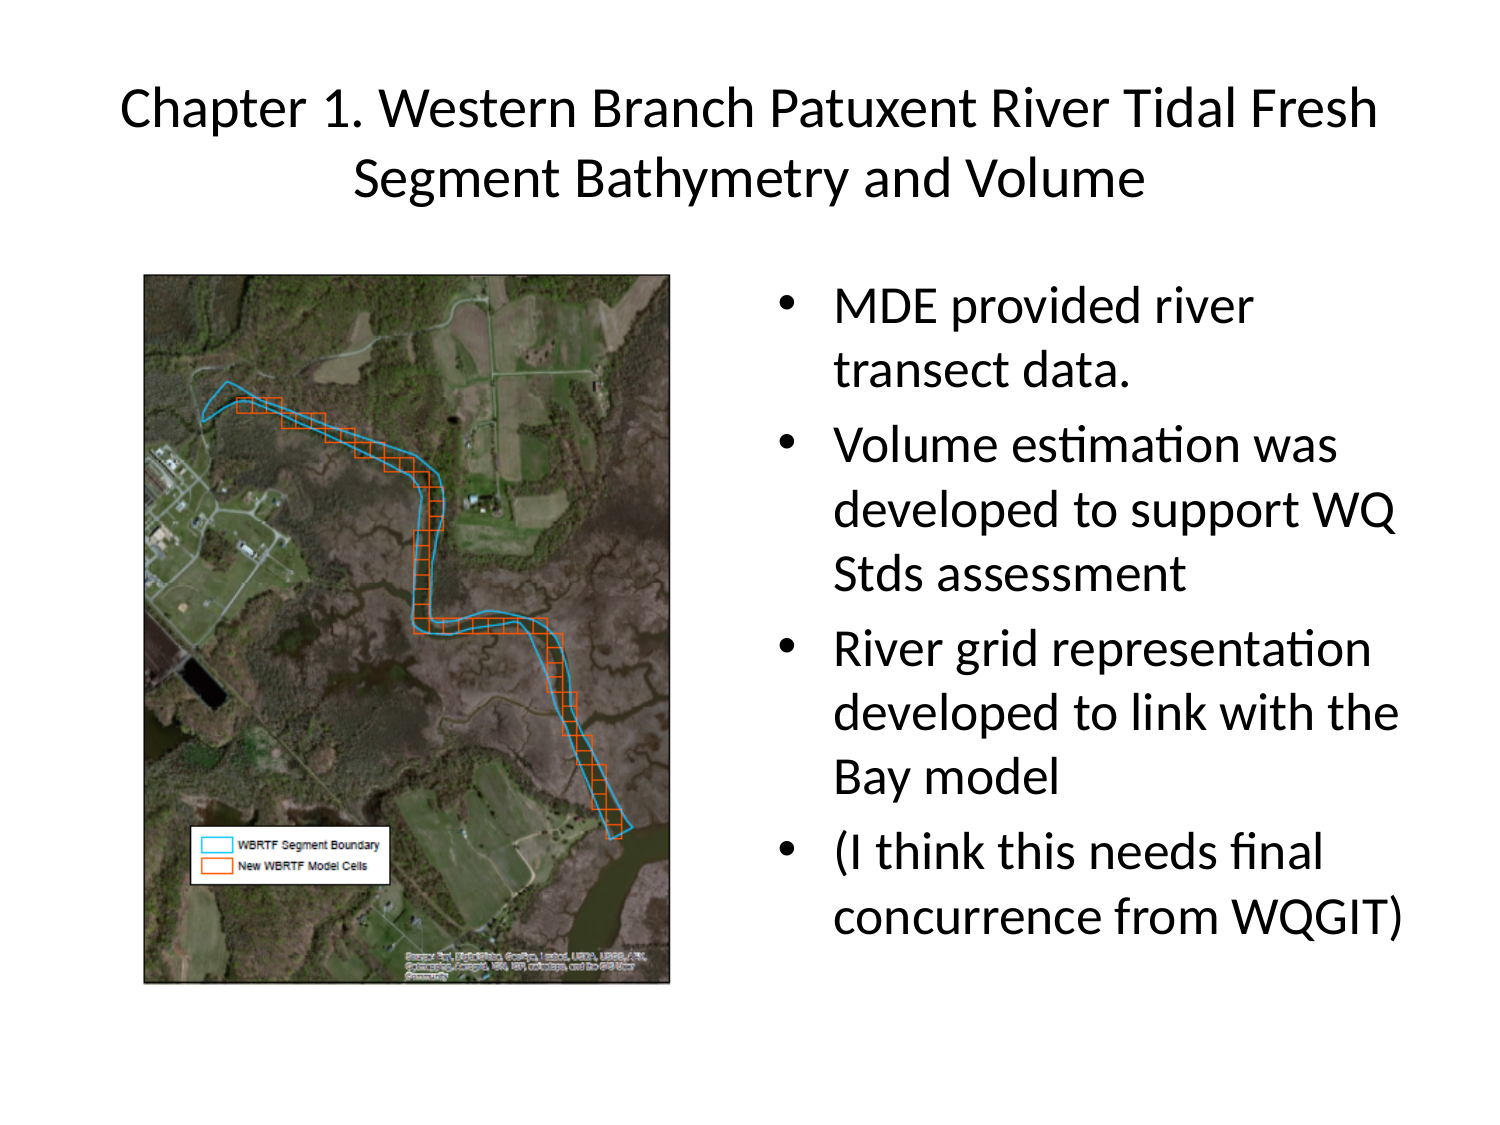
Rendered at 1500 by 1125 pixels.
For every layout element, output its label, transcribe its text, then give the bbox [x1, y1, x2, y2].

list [116, 262, 696, 1006]
list MDE provided river transect data. Volume estimation was developed to support WQ Stds assessment River grid representation developed to link with the Bay model (I think this needs final concurrence from WQGIT) [762, 262, 1425, 1005]
title Chapter 1. Western Branch Patuxent River Tidal Fresh Segment Bathymetry and Volume [75, 45, 1425, 233]
